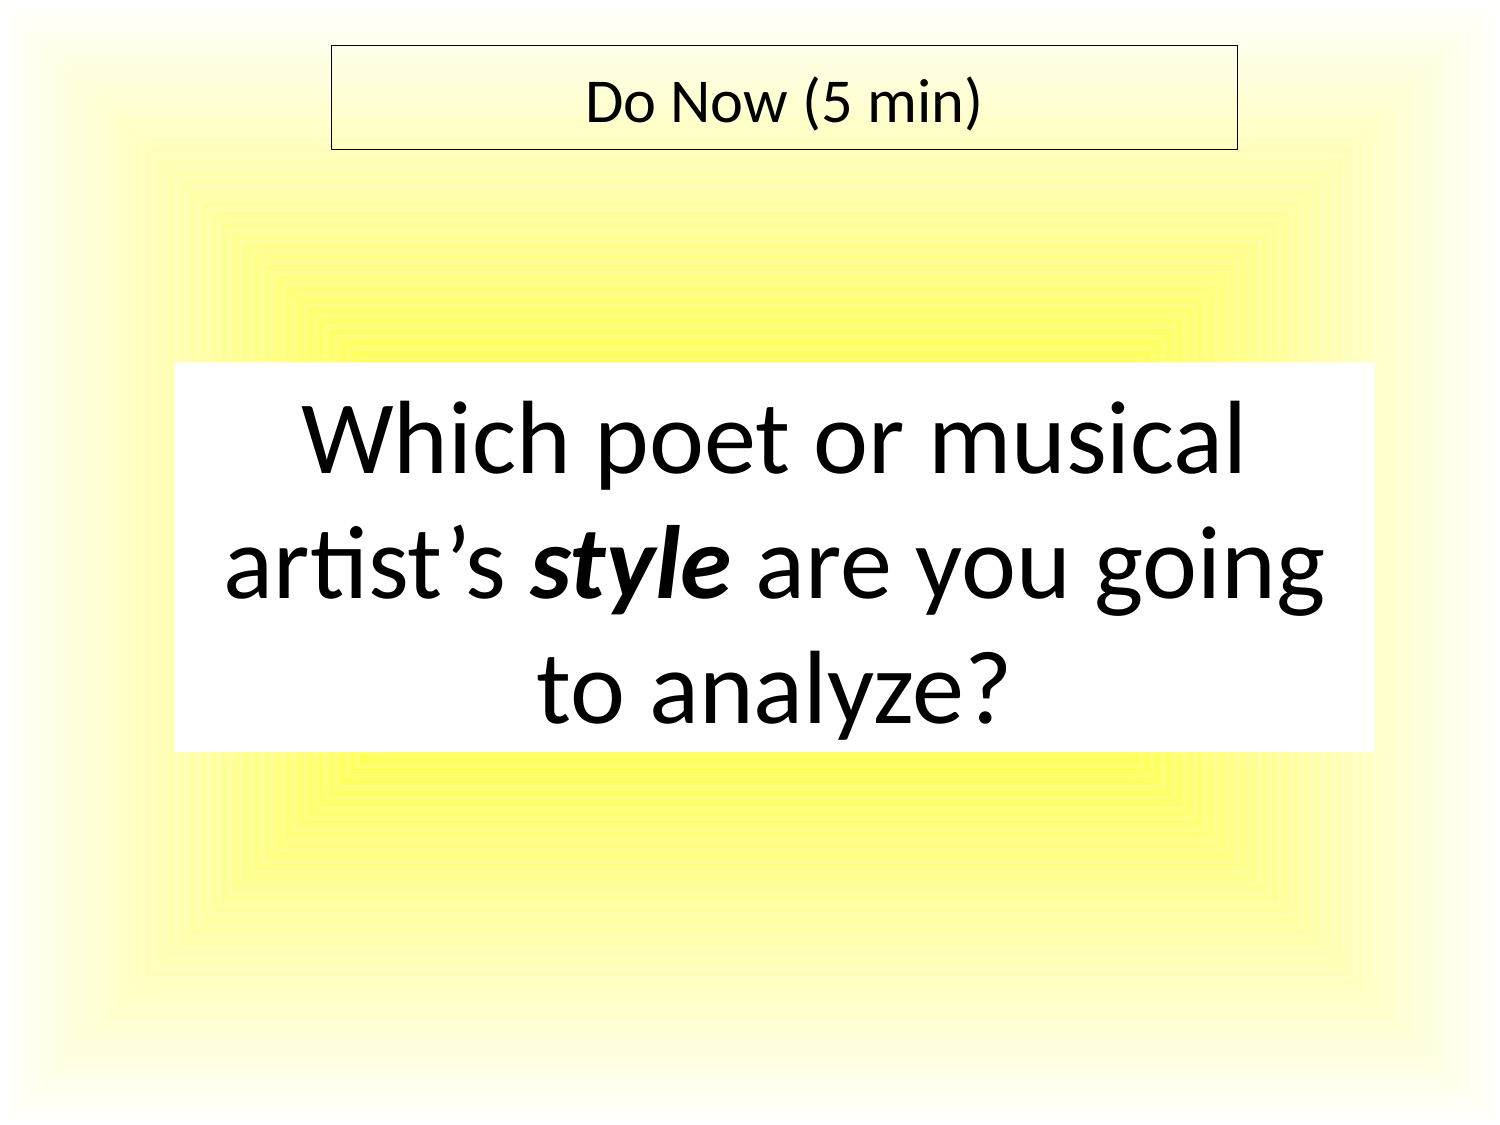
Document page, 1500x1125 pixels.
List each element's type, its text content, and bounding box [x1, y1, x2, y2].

text_box Do Now (5 min) [331, 45, 1238, 150]
text_box Which poet or musical artist’s style are you going to analyze? [174, 362, 1375, 753]
